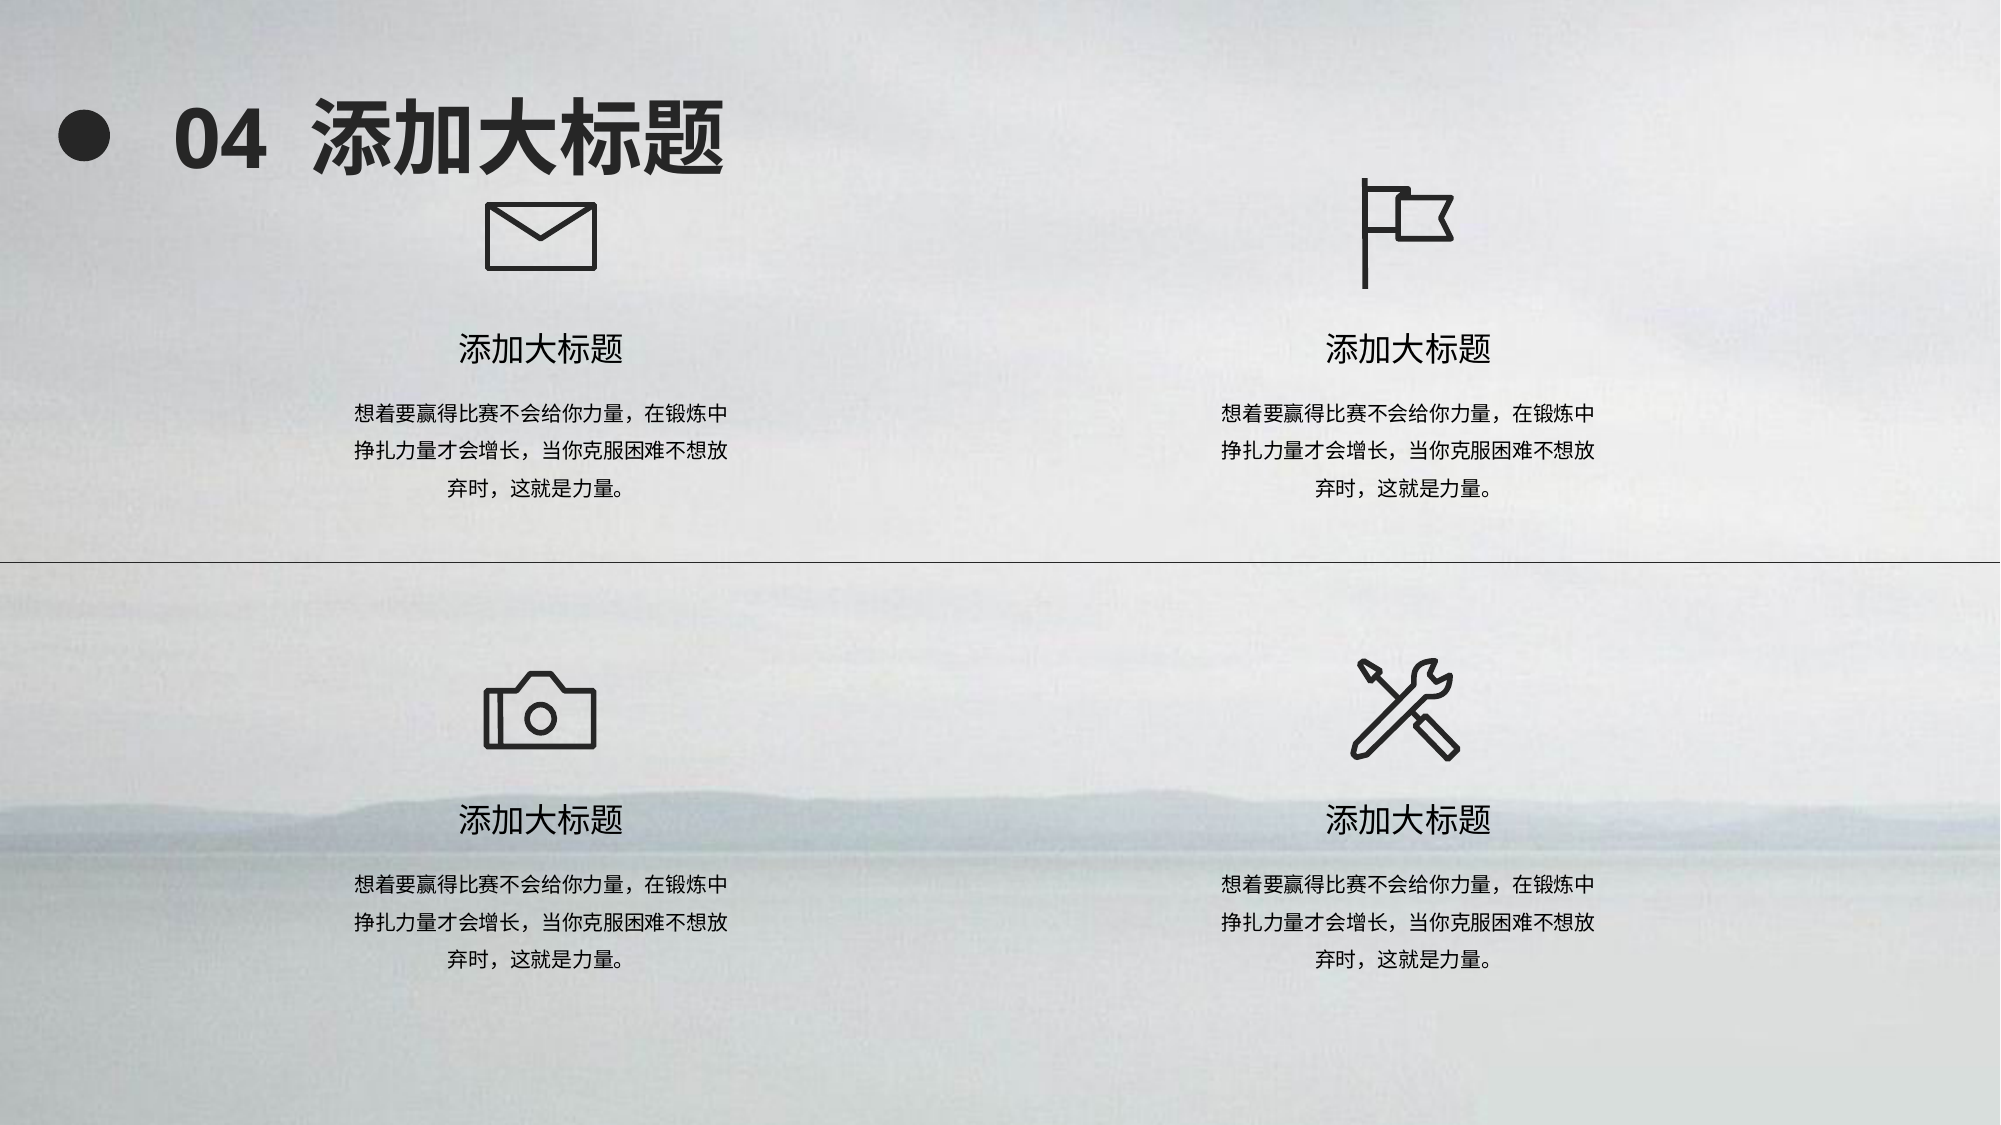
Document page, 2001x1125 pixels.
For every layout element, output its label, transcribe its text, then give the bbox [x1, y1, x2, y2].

text_box 想着要赢得比赛不会给你力量，在锻炼中挣扎力量才会增长，当你克服困难不想放弃时，这就是力量。 [1211, 384, 1606, 501]
text_box 想着要赢得比赛不会给你力量，在锻炼中挣扎力量才会增长，当你克服困难不想放弃时，这就是力量。 [344, 384, 738, 501]
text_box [1364, 178, 1452, 289]
text_box 04 添加大标题 [158, 77, 1249, 193]
text_box 想着要赢得比赛不会给你力量，在锻炼中挣扎力量才会增长，当你克服困难不想放弃时，这就是力量。 [344, 855, 738, 972]
text_box [57, 108, 111, 163]
text_box 添加大标题 [336, 324, 747, 373]
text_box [486, 673, 594, 747]
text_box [487, 204, 595, 269]
text_box 添加大标题 [1203, 795, 1614, 844]
text_box 添加大标题 [336, 795, 747, 844]
text_box 添加大标题 [1203, 324, 1614, 373]
text_box 想着要赢得比赛不会给你力量，在锻炼中挣扎力量才会增长，当你克服困难不想放弃时，这就是力量。 [1211, 855, 1606, 972]
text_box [1352, 660, 1459, 760]
picture [0, 0, 2001, 1125]
